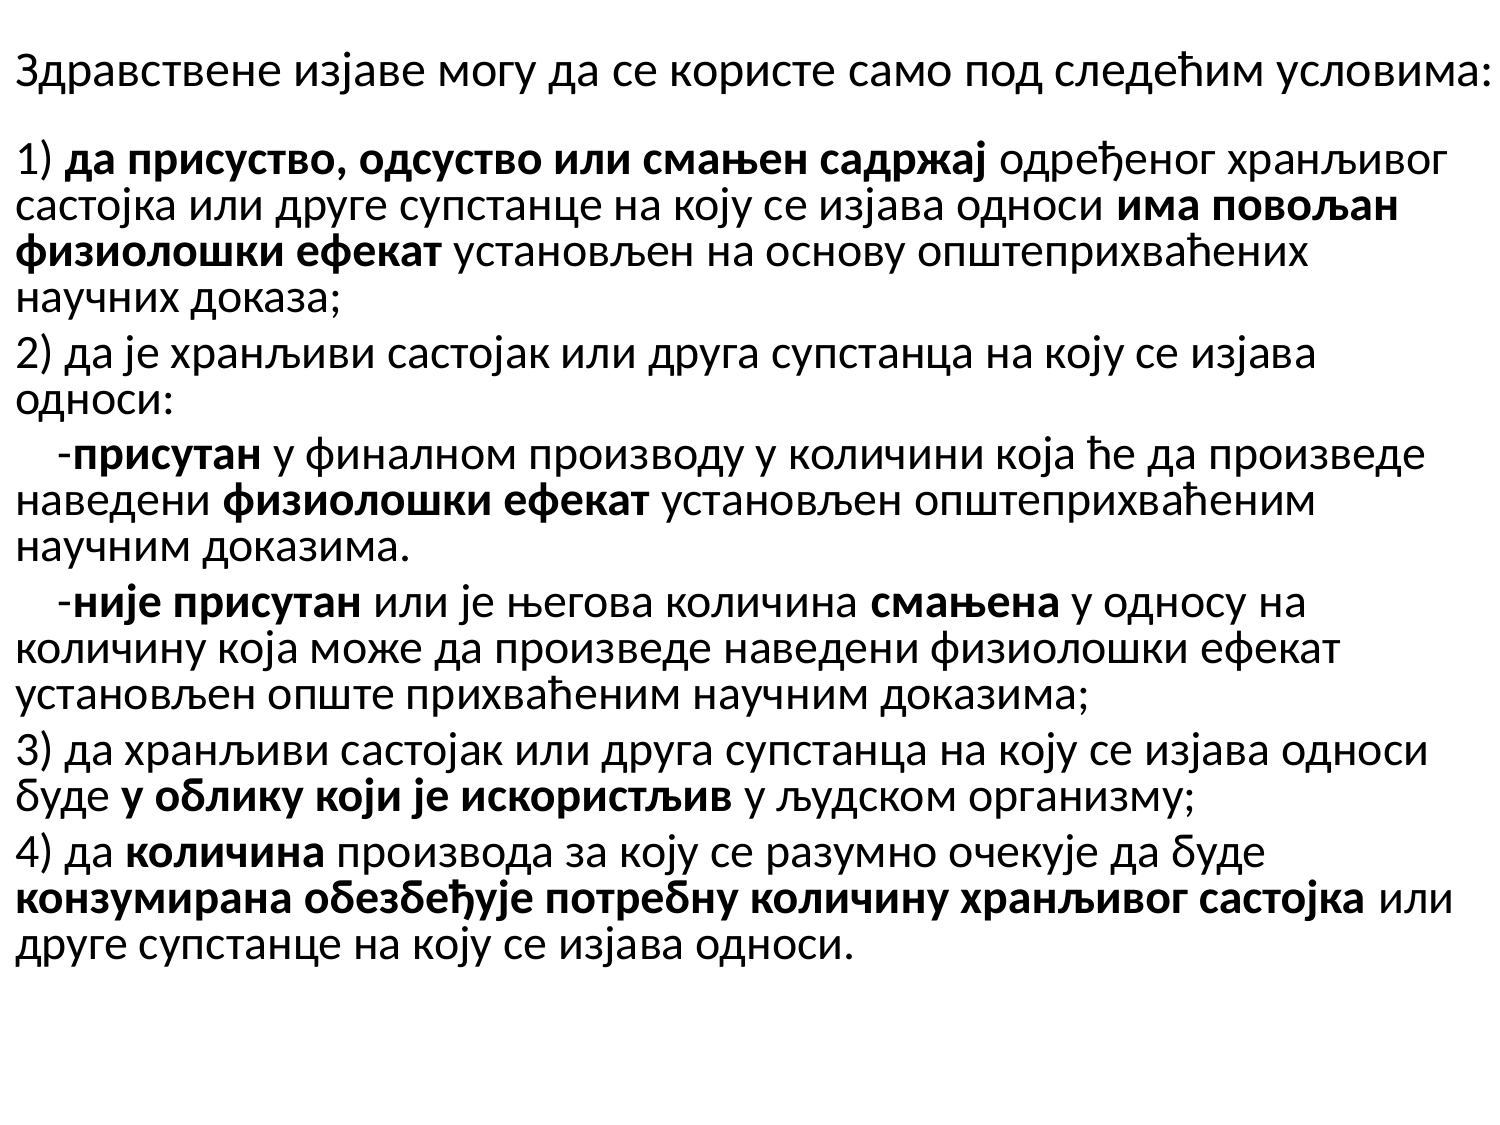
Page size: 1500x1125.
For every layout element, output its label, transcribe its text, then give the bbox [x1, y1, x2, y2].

title Здравствене изјаве могу да се користе само под следећим условима: [0, 6, 1500, 129]
list 1) да присуство, одсуство или смањен садржај одређеног хранљивог састојка или друге супстанце на коју се изјава односи има повољан физиолошки ефекат установљен на основу општеприхваћених научних доказа; 2) да је хранљиви састојак или друга супстанца на коју се изјава односи: -присутан у финалном производу у количини која ће да произведе наведени физиолошки ефекат установљен општеприхваћеним научним доказима. -није присутан или је његова количина смањена у односу на количину која може да произведе наведени физиолошки ефекат установљен опште прихваћеним научним доказима; 3) да хранљиви састојак или друга супстанца на коју се изјава односи буде у облику који је искористљив у људском организму; 4) да количина производа за коју се разумно очекује да буде конзумирана обезбеђује потребну количину хранљивог састојка или друге супстанце на коју се изјава односи. [0, 129, 1500, 1071]
